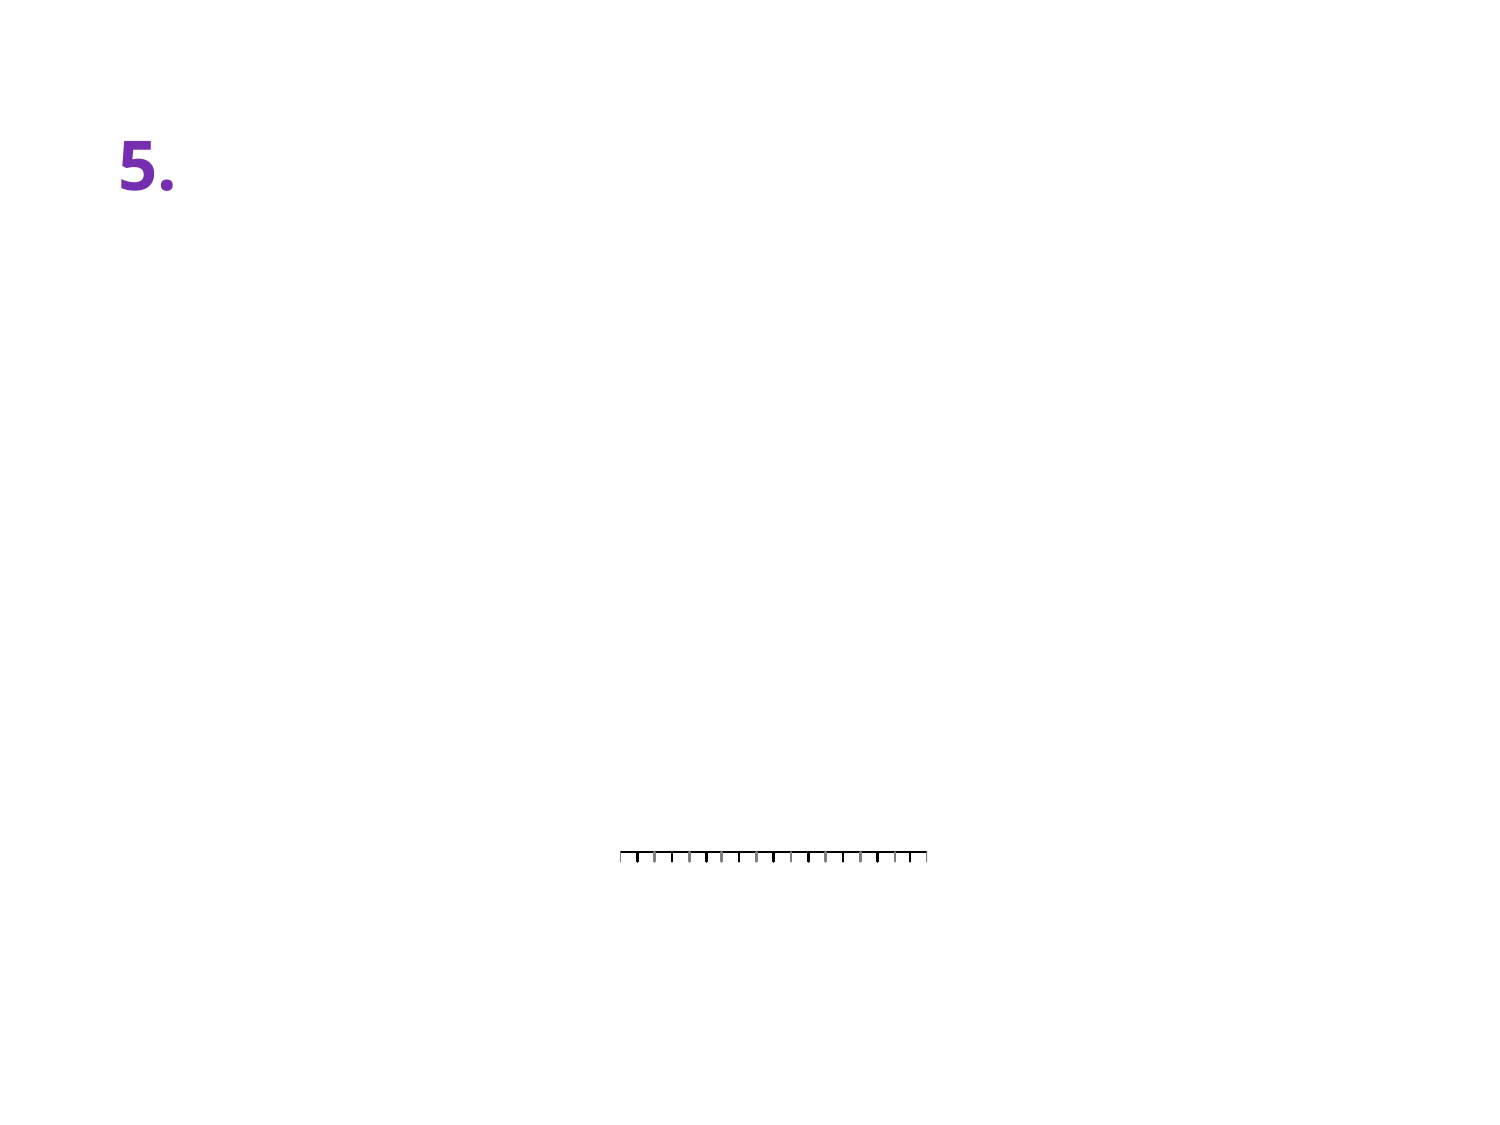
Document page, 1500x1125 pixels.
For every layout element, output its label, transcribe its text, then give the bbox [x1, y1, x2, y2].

title 5. [103, 59, 1397, 278]
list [619, 314, 928, 864]
